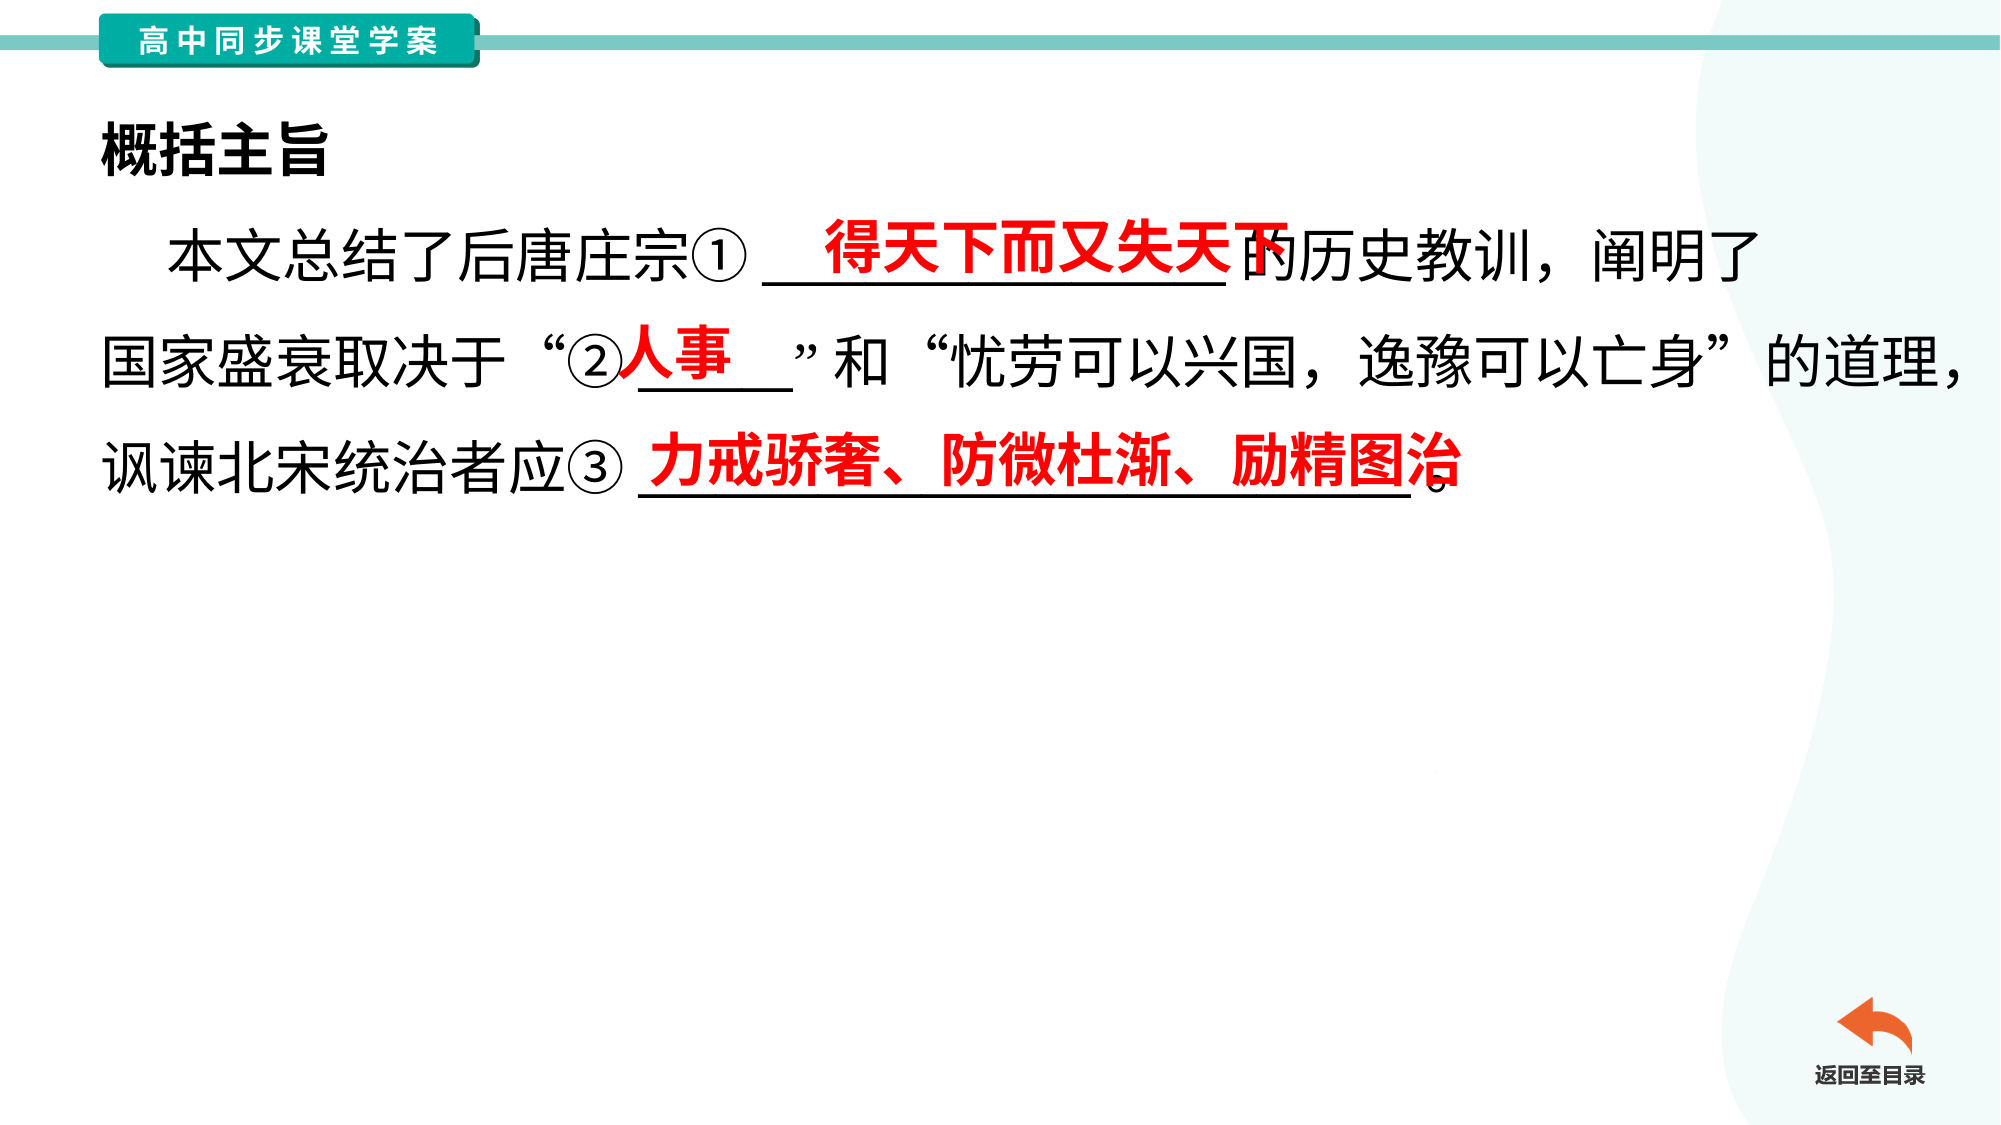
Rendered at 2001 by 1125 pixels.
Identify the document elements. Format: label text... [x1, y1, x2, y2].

text_box 力戒骄奢、防微杜渐、励精图治 [625, 390, 1488, 493]
text_box 得天下而又失天下 [802, 178, 1314, 281]
picture [0, 0, 2000, 1125]
text_box 人事 [594, 284, 755, 387]
text_box 概括主旨 本文总结了后唐庄宗①__________________的历史教训，阐明了 国家盛衰取决于“②______”和“忧劳可以兴国，逸豫可以亡身”的道理， 讽谏北宋统治者应③______________________________。 [100, 76, 1899, 502]
